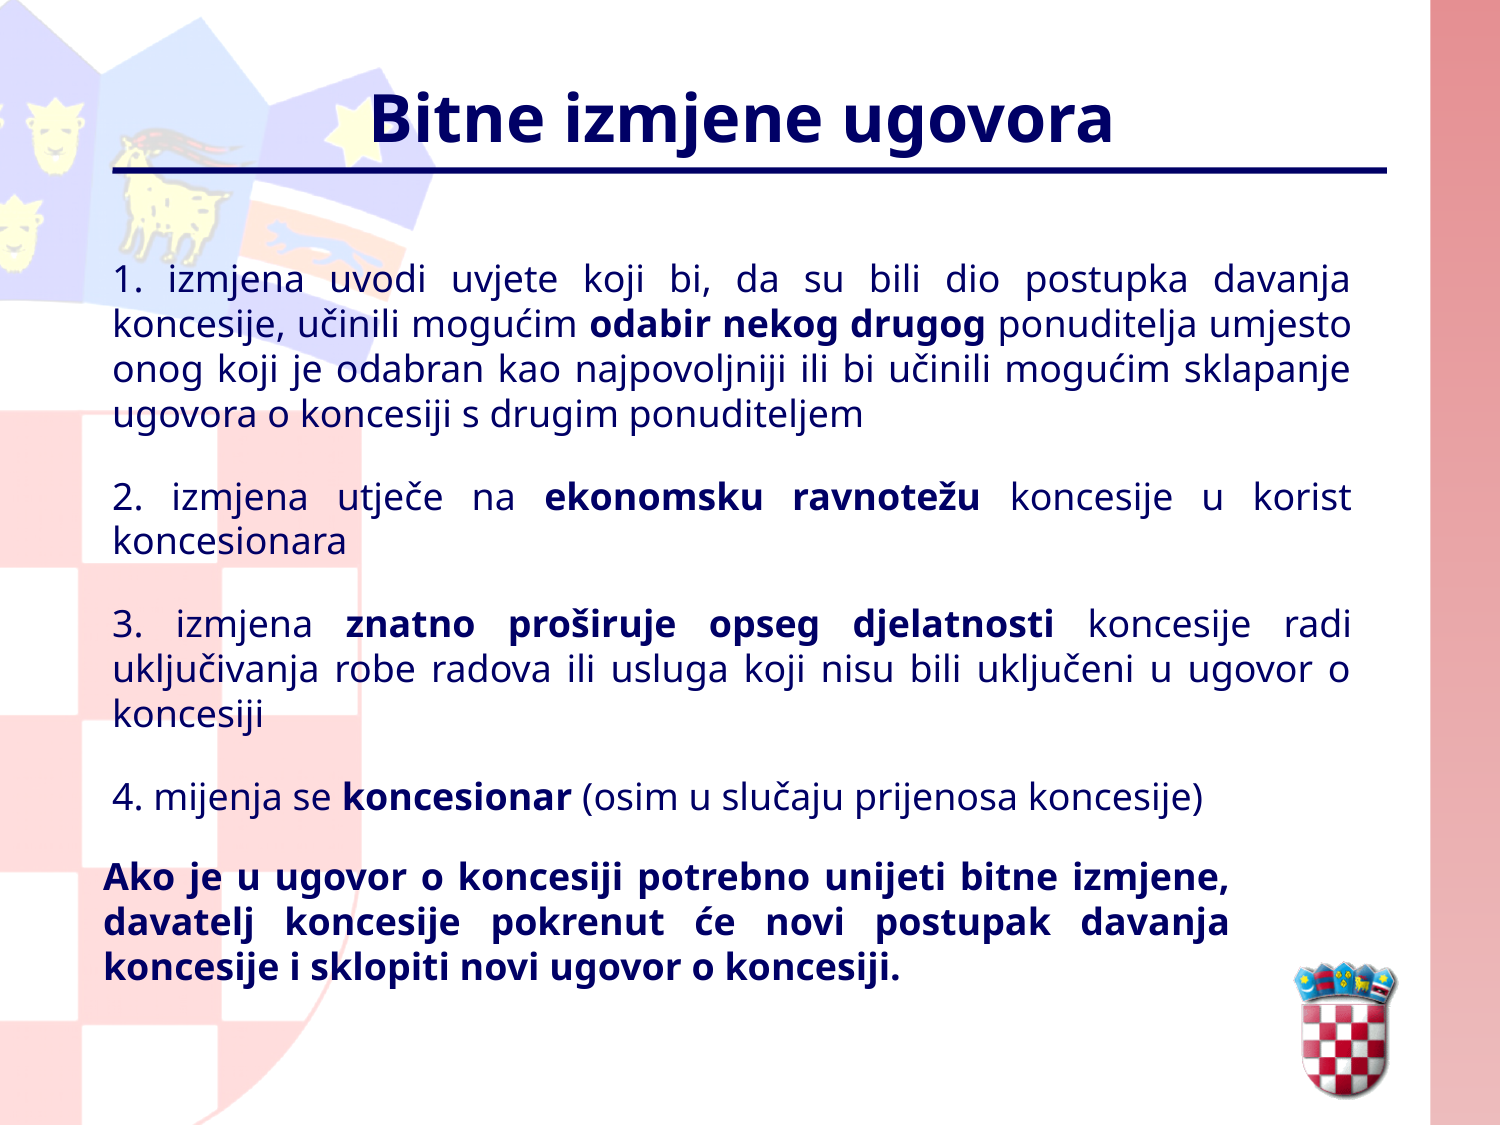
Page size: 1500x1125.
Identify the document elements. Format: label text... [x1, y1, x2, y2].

title Bitne izmjene ugovora [112, 77, 1388, 154]
picture [1293, 961, 1399, 1100]
list 1. izmjena uvodi uvjete koji bi, da su bili dio postupka davanja koncesije, učinili mogućim odabir nekog drugog ponuditelja umjesto onog koji je odabran kao najpovoljniji ili bi učinili mogućim sklapanje ugovora o koncesiji s drugim ponuditeljem 2. izmjena utječe na ekonomsku ravnotežu koncesije u korist koncesionara 3. izmjena znatno proširuje opseg djelatnosti koncesije radi uključivanja robe radova ili usluga koji nisu bili uključeni u ugovor o koncesiji 4. mijenja se koncesionar (osim u slučaju prijenosa koncesije) [112, 254, 1353, 894]
text_box Ako je u ugovor o koncesiji potrebno unijeti bitne izmjene, davatelj koncesije pokrenut će novi postupak davanja koncesije i sklopiti novi ugovor o koncesiji. [88, 845, 1247, 1041]
